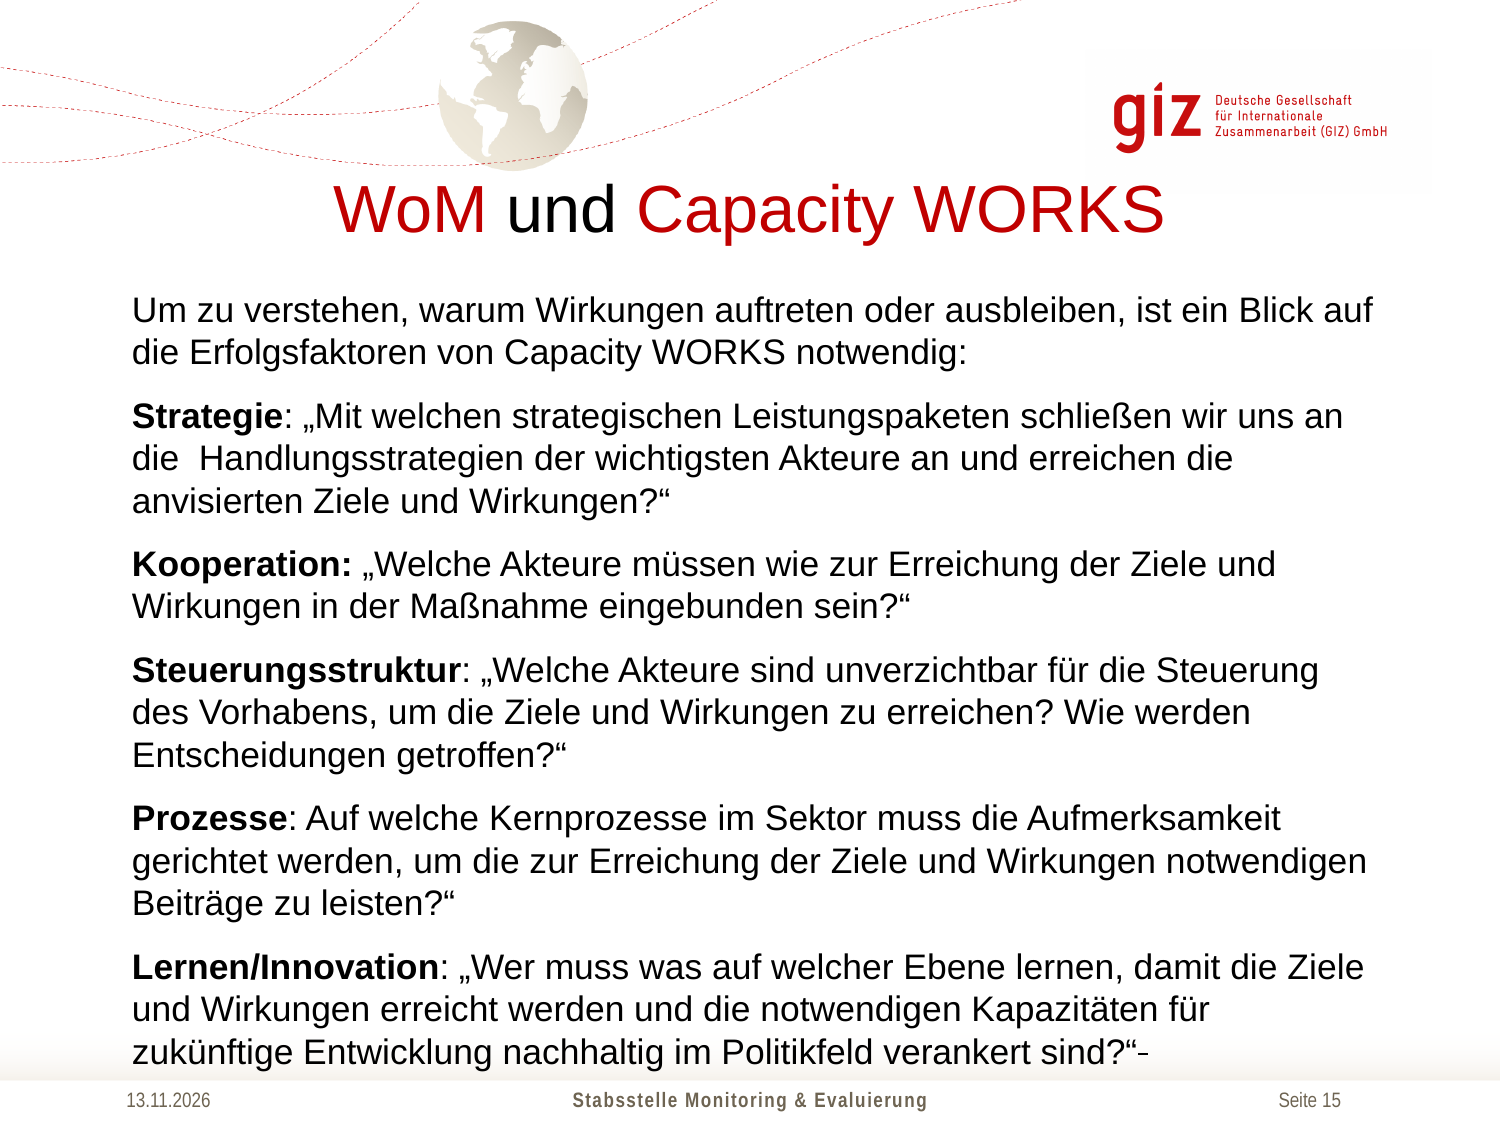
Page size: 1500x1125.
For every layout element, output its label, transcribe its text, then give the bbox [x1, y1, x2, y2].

title WoM und Capacity WORKS [111, 157, 1389, 260]
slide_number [111, 1079, 325, 1121]
footer Stabsstelle Monitoring & Evaluierung [469, 1079, 1031, 1121]
list Um zu verstehen, warum Wirkungen auftreten oder ausbleiben, ist ein Blick auf die Erfolgsfaktoren von Capacity WORKS notwendig: Strategie: „Mit welchen strategischen Leistungspaketen schließen wir uns an die Handlungsstrategien der wichtigsten Akteure an und erreichen die anvisierten Ziele und Wirkungen?“ Kooperation: „Welche Akteure müssen wie zur Erreichung der Ziele und Wirkungen in der Maßnahme eingebunden sein?“ Steuerungsstruktur: „Welche Akteure sind unverzichtbar für die Steuerung des Vorhabens, um die Ziele und Wirkungen zu erreichen? Wie werden Entscheidungen getroffen?“ Prozesse: Auf welche Kernprozesse im Sektor muss die Aufmerksamkeit gerichtet werden, um die zur Erreichung der Ziele und Wirkungen notwendigen Beiträge zu leisten?“ Lernen/Innovation: „Wer muss was auf welcher Ebene lernen, damit die Ziele und Wirkungen erreicht werden und die notwendigen Kapazitäten für zukünftige Entwicklung nachhaltig im Politikfeld verankert sind?“ [116, 278, 1393, 1017]
picture [0, 0, 1500, 194]
picture [0, 959, 1500, 1081]
